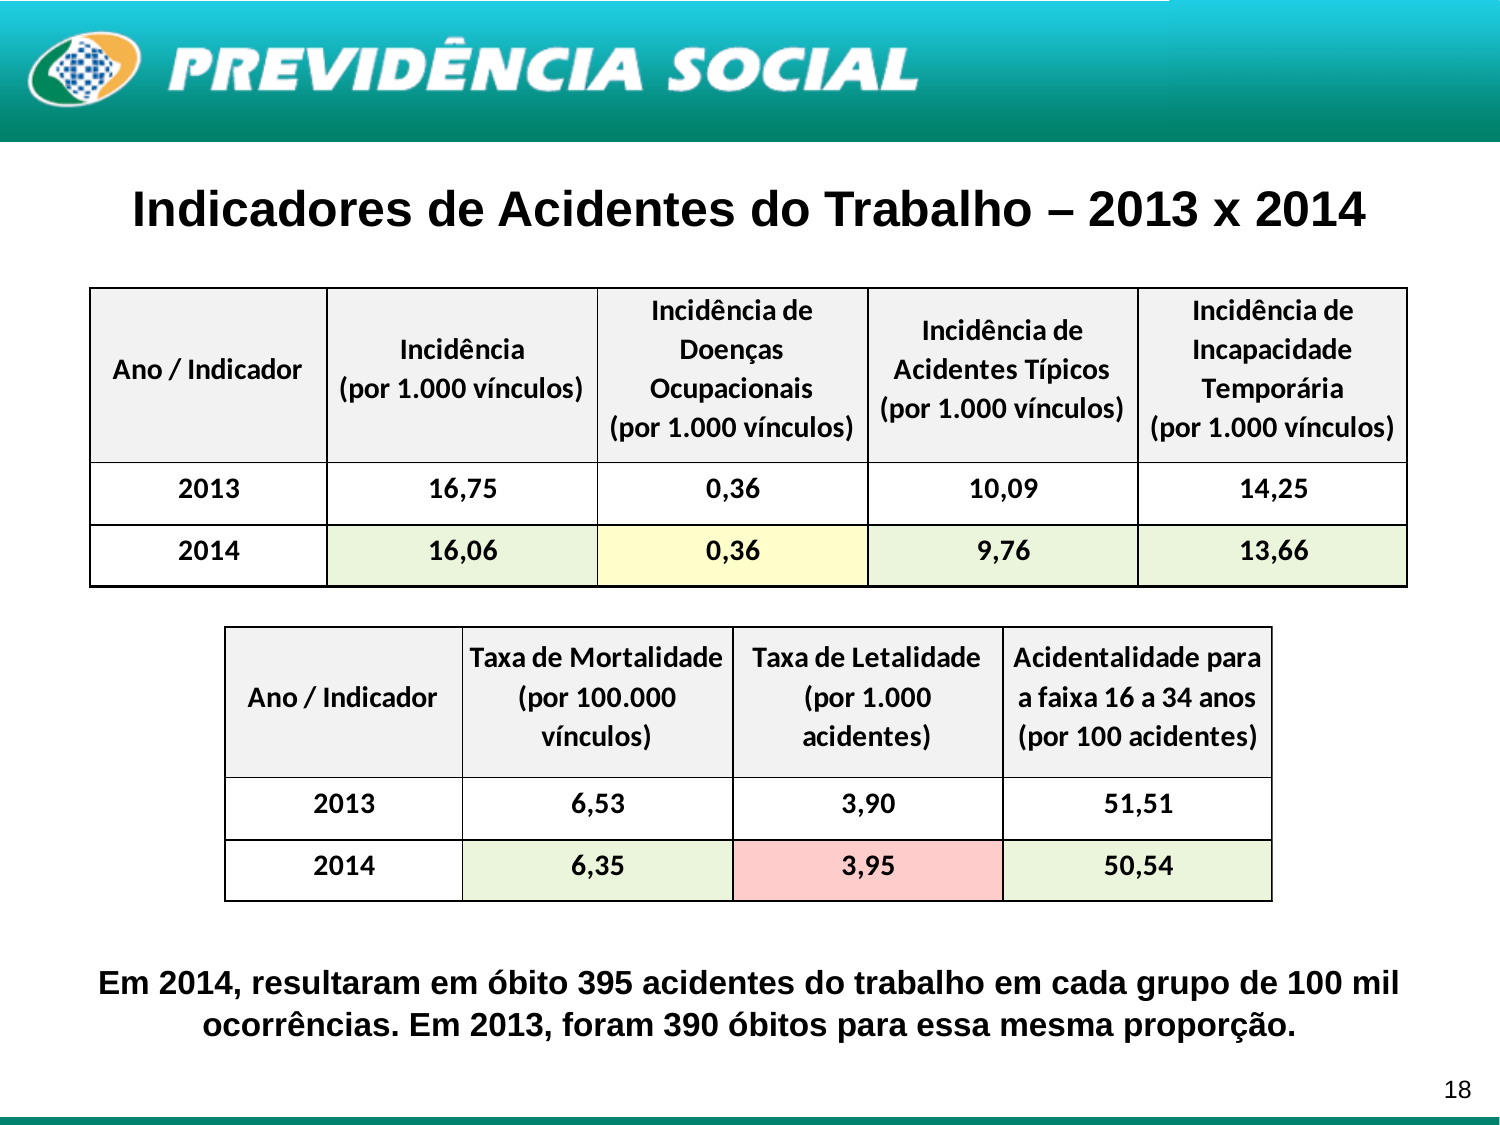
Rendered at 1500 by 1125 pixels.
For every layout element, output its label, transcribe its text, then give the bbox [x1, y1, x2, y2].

text_box Em 2014, resultaram em óbito 395 acidentes do trabalho em cada grupo de 100 mil ocorrências. Em 2013, foram 390 óbitos para essa mesma proporção. [0, 941, 1500, 1060]
picture [88, 286, 1412, 591]
picture [223, 626, 1276, 906]
picture [0, 1117, 1500, 1125]
picture [0, 0, 1500, 137]
text_box Indicadores de Acidentes do Trabalho – 2013 x 2014 [0, 137, 1500, 276]
